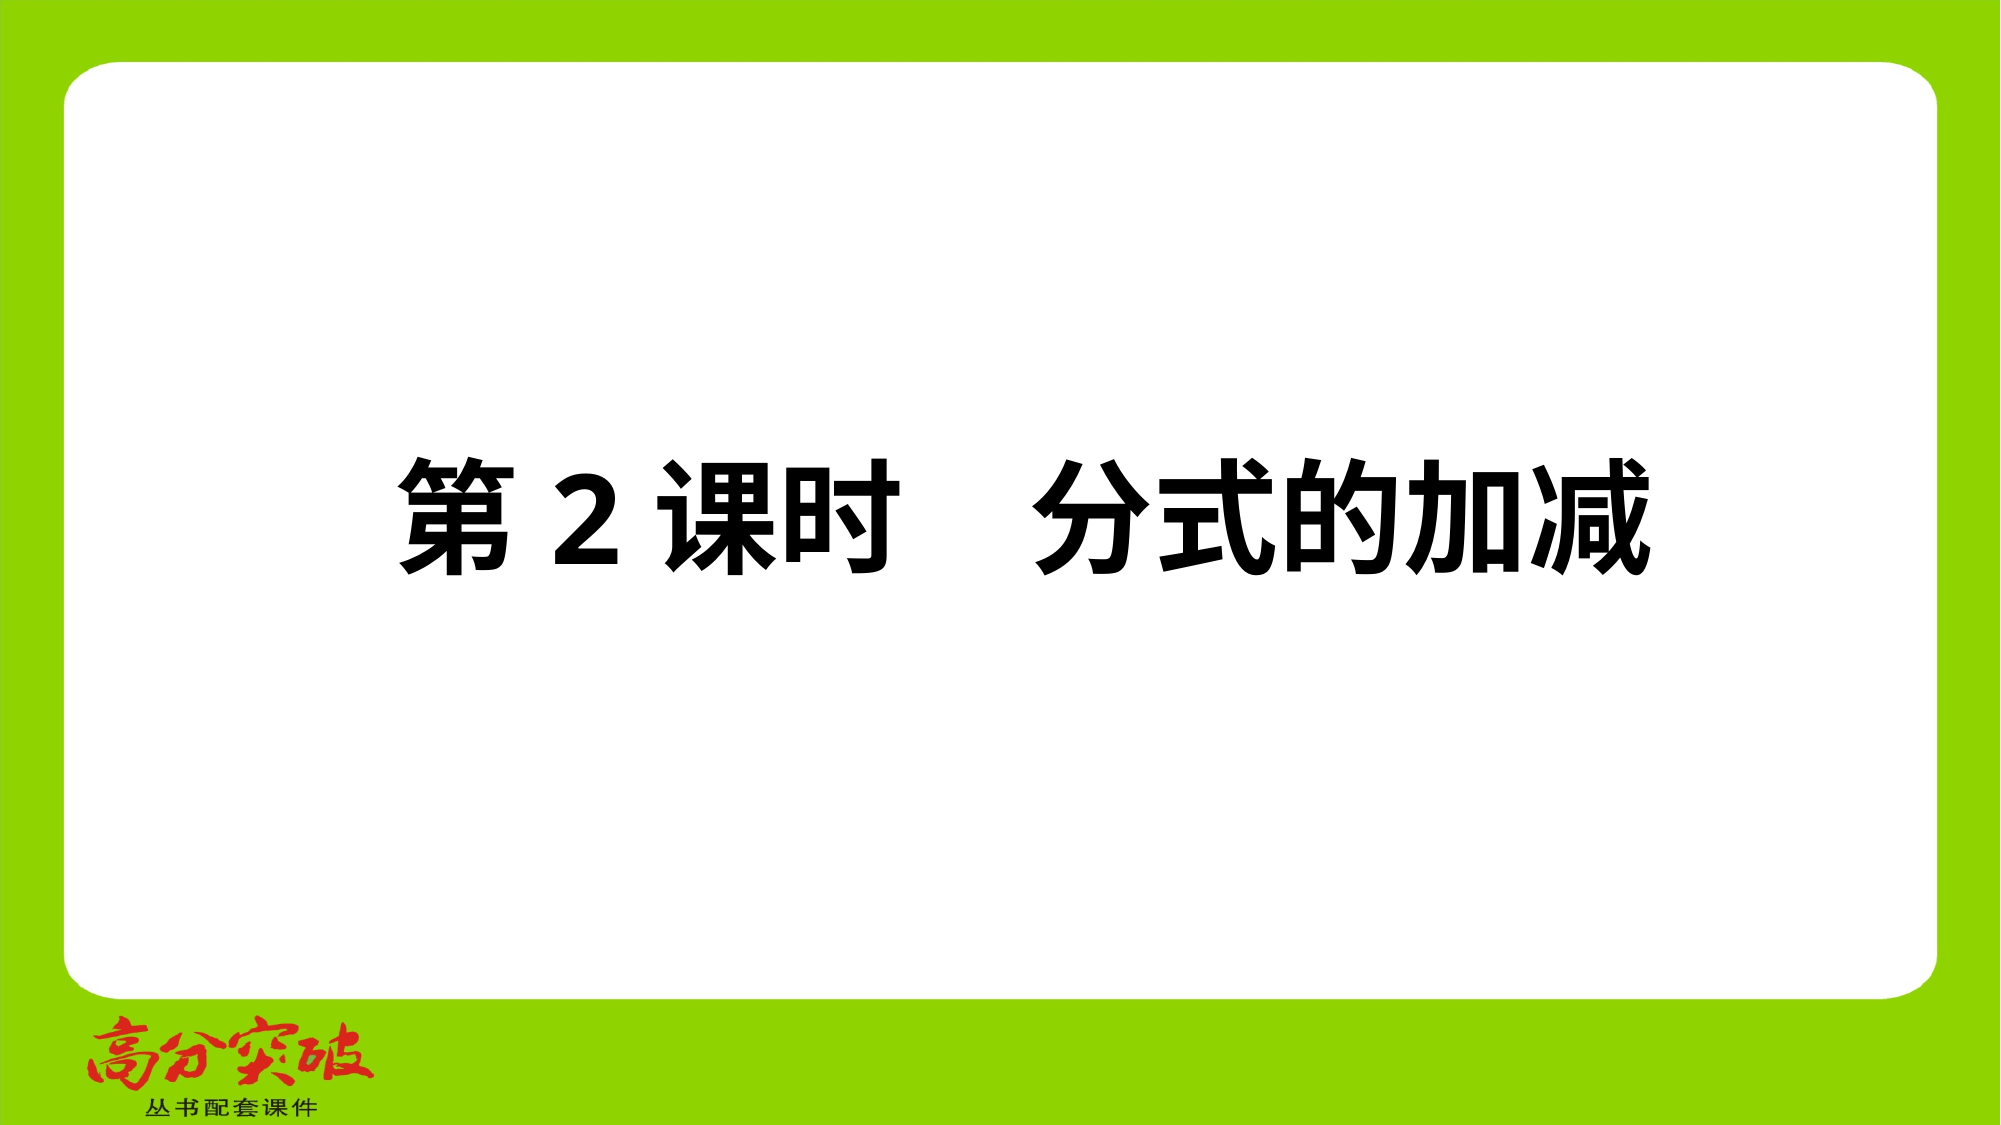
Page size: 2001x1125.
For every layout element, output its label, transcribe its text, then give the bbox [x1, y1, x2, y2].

text_box 第2课时 分式的加减 [267, 432, 1780, 598]
picture [0, 0, 2001, 1125]
